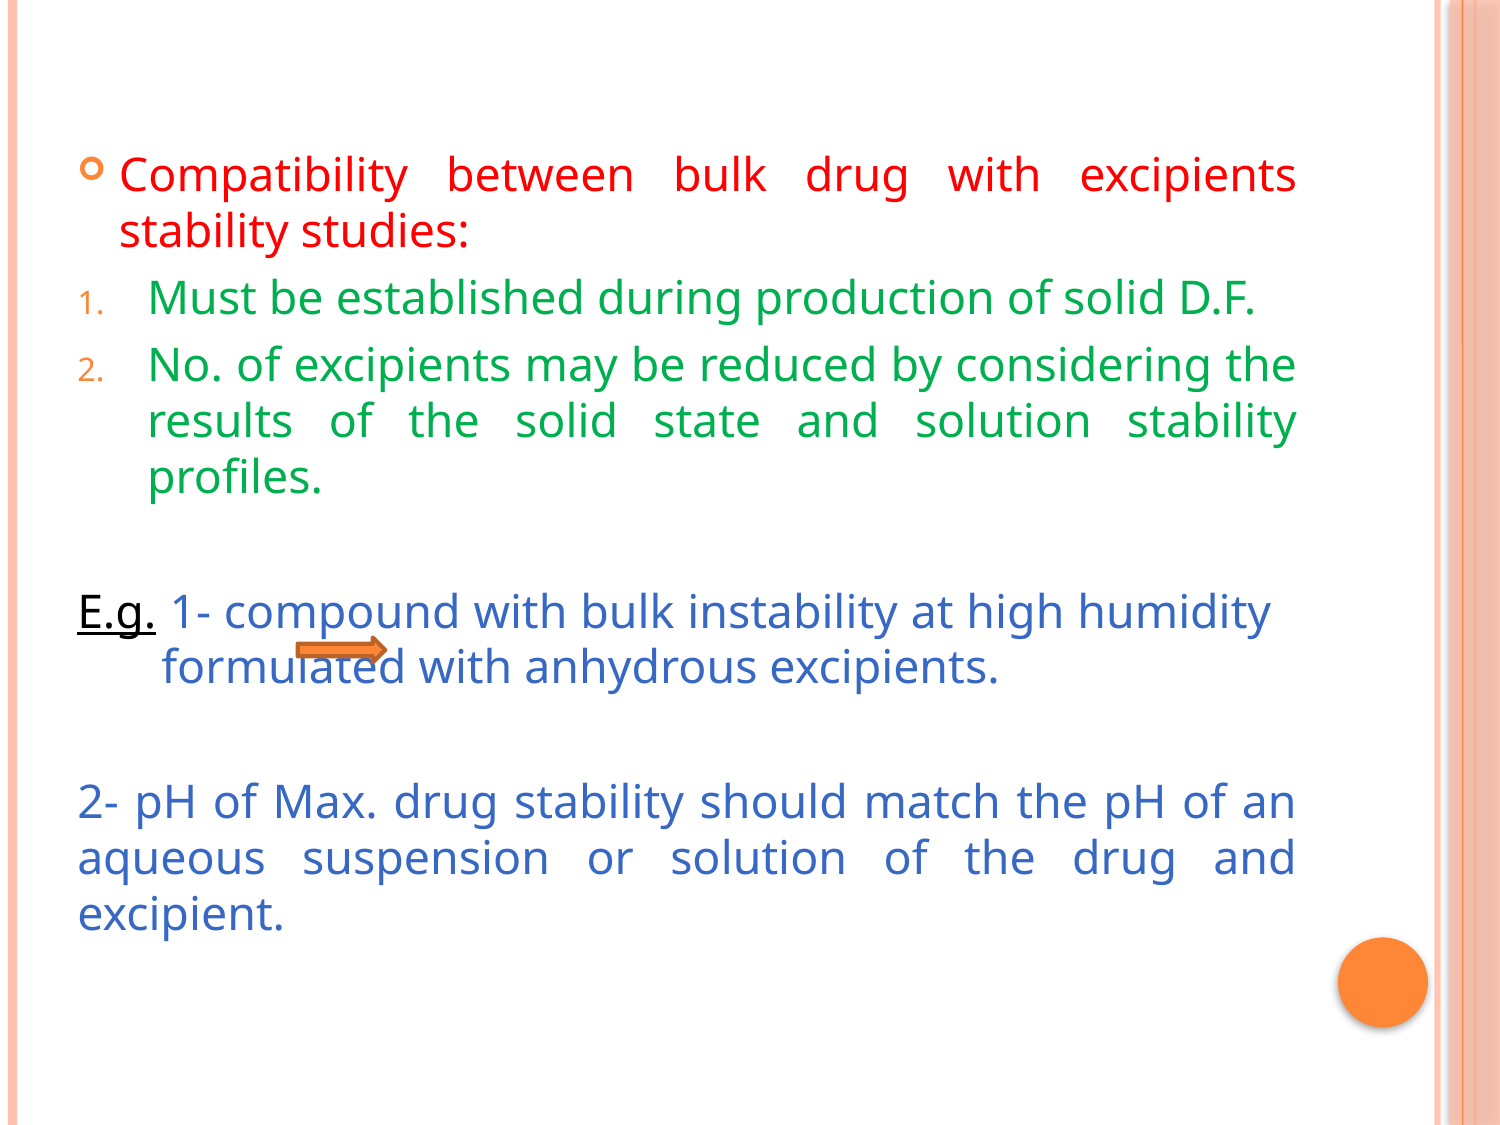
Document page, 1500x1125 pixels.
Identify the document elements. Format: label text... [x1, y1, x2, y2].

list Compatibility between bulk drug with excipients stability studies: Must be established during production of solid D.F. No. of excipients may be reduced by considering the results of the solid state and solution stability profiles. E.g. 1- compound with bulk instability at high humidity formulated with anhydrous excipients. 2- pH of Max. drug stability should match the pH of an aqueous suspension or solution of the drug and excipient. [62, 137, 1313, 950]
text_box [295, 635, 388, 665]
